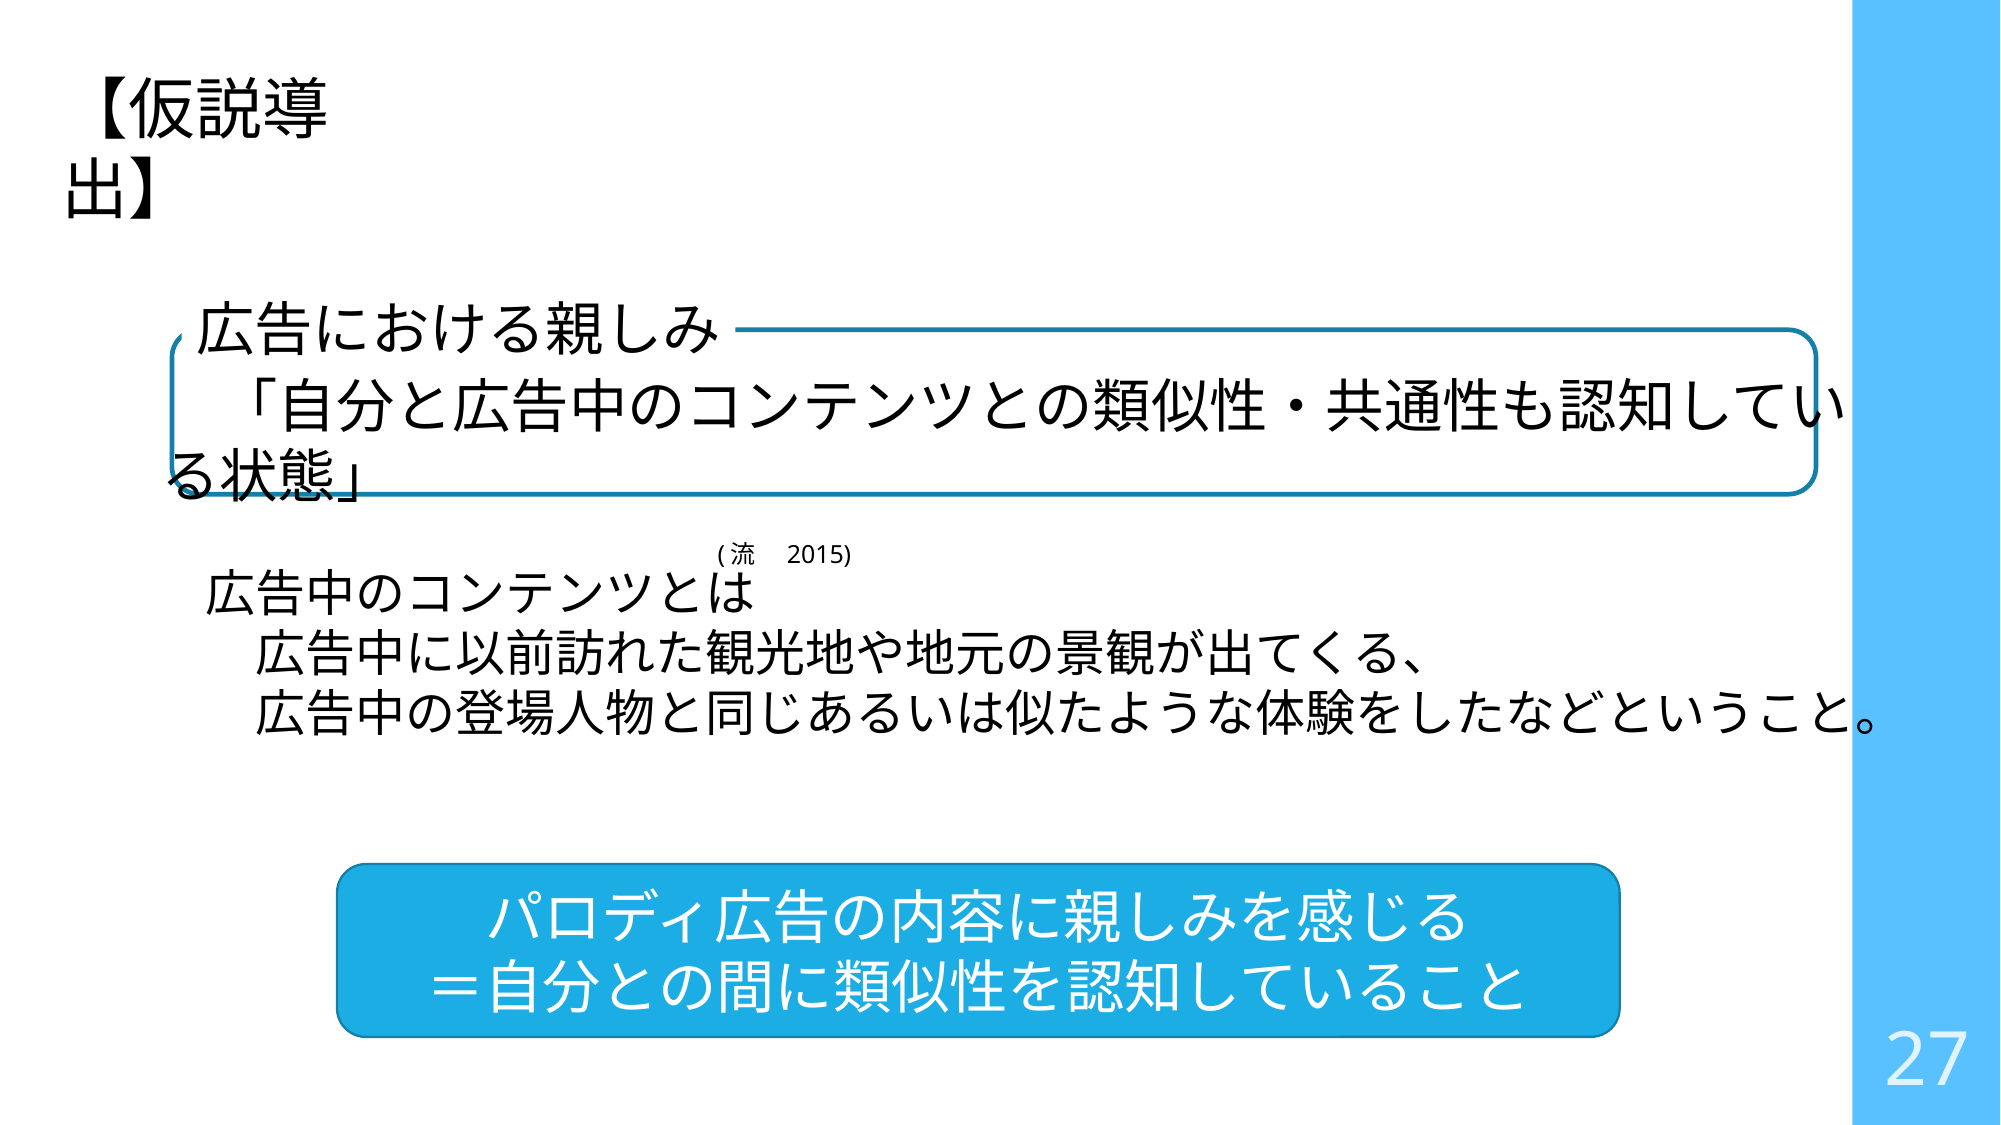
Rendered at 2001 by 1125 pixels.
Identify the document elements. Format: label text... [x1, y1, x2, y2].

text_box 【仮説導出】 [47, 59, 459, 235]
slide_number 27 [1852, 1012, 2000, 1110]
text_box 広告における親しみ [181, 284, 736, 369]
text_box パロディ広告の内容に親しみを感じる ＝自分との間に類似性を認知していること [335, 862, 1621, 1039]
text_box 広告中のコンテンツとは 広告中に以前訪れた観光地や地元の景観が出てくる、 広告中の登場人物と同じあるいは似たような体験をしたなどということ。 [190, 554, 1957, 780]
text_box [736, 328, 1818, 361]
text_box 「自分と広告中のコンテンツとの類似性・共通性も認知している状態」 (流 2015) [146, 361, 1883, 576]
text_box [170, 335, 181, 361]
